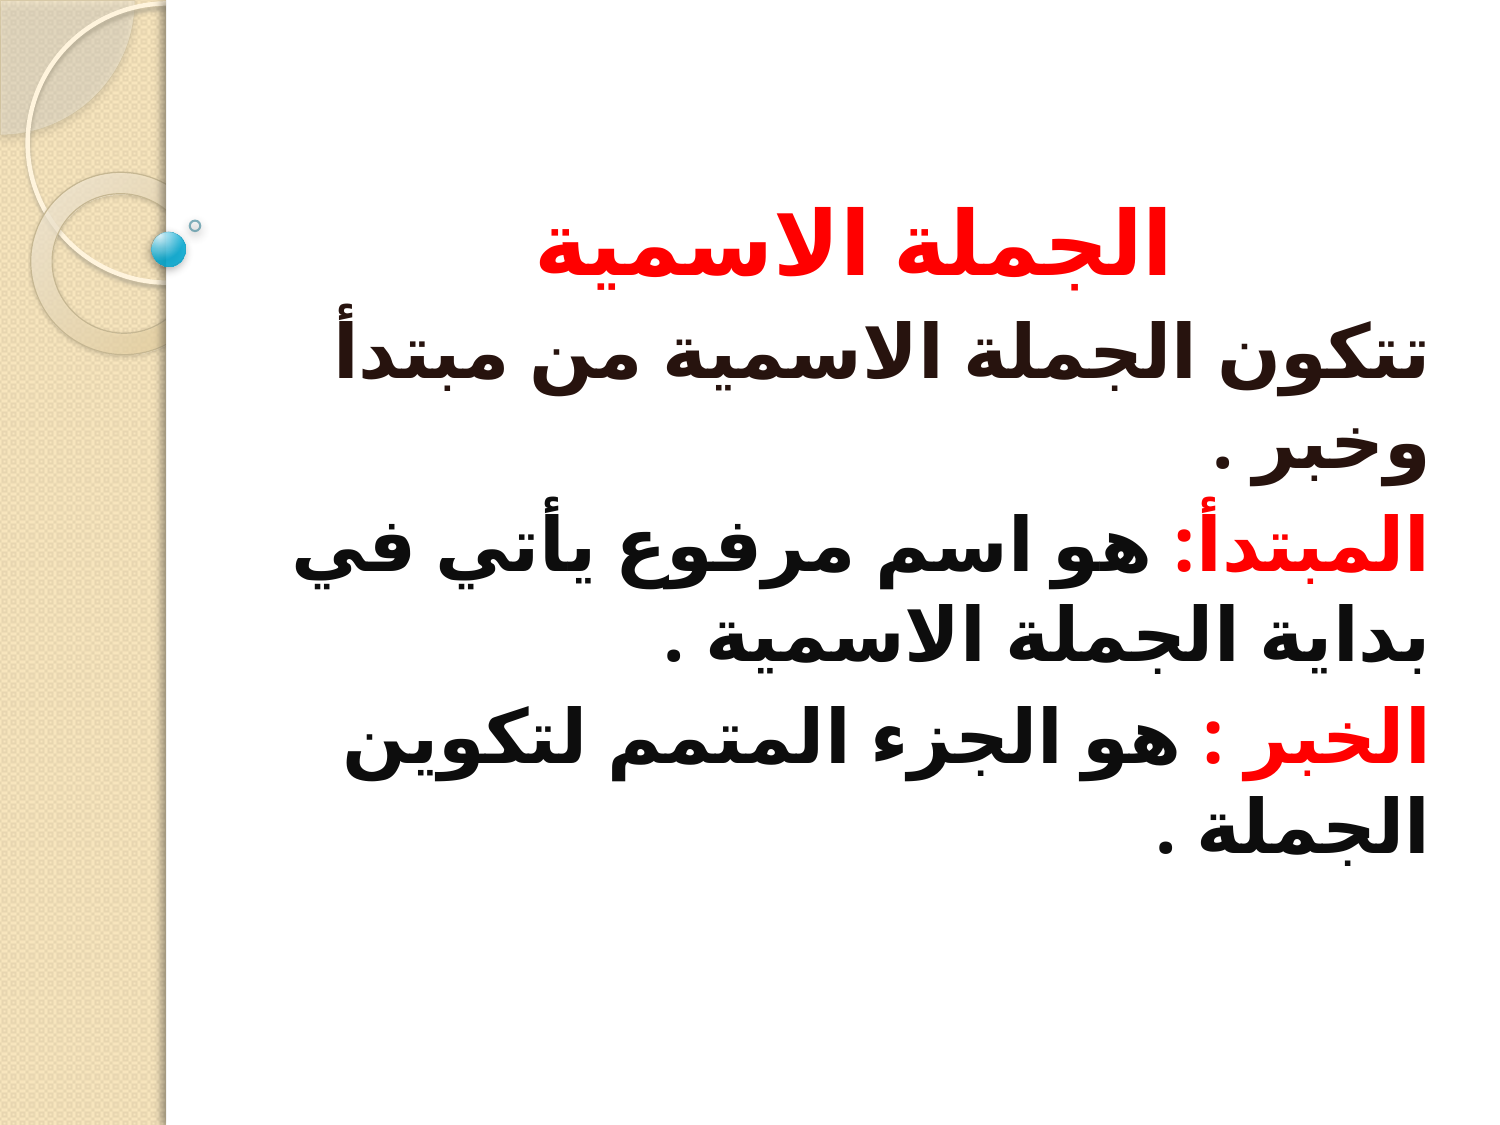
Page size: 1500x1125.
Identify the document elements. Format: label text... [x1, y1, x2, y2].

title الجملة الاسمية [234, 59, 1450, 301]
subtitle تتكون الجملة الاسمية من مبتدأ وخبر . المبتدأ: هو اسم مرفوع يأتي في بداية الجملة الاسمية . الخبر : هو الجزء المتمم لتكوين الجملة . [234, 303, 1450, 1008]
